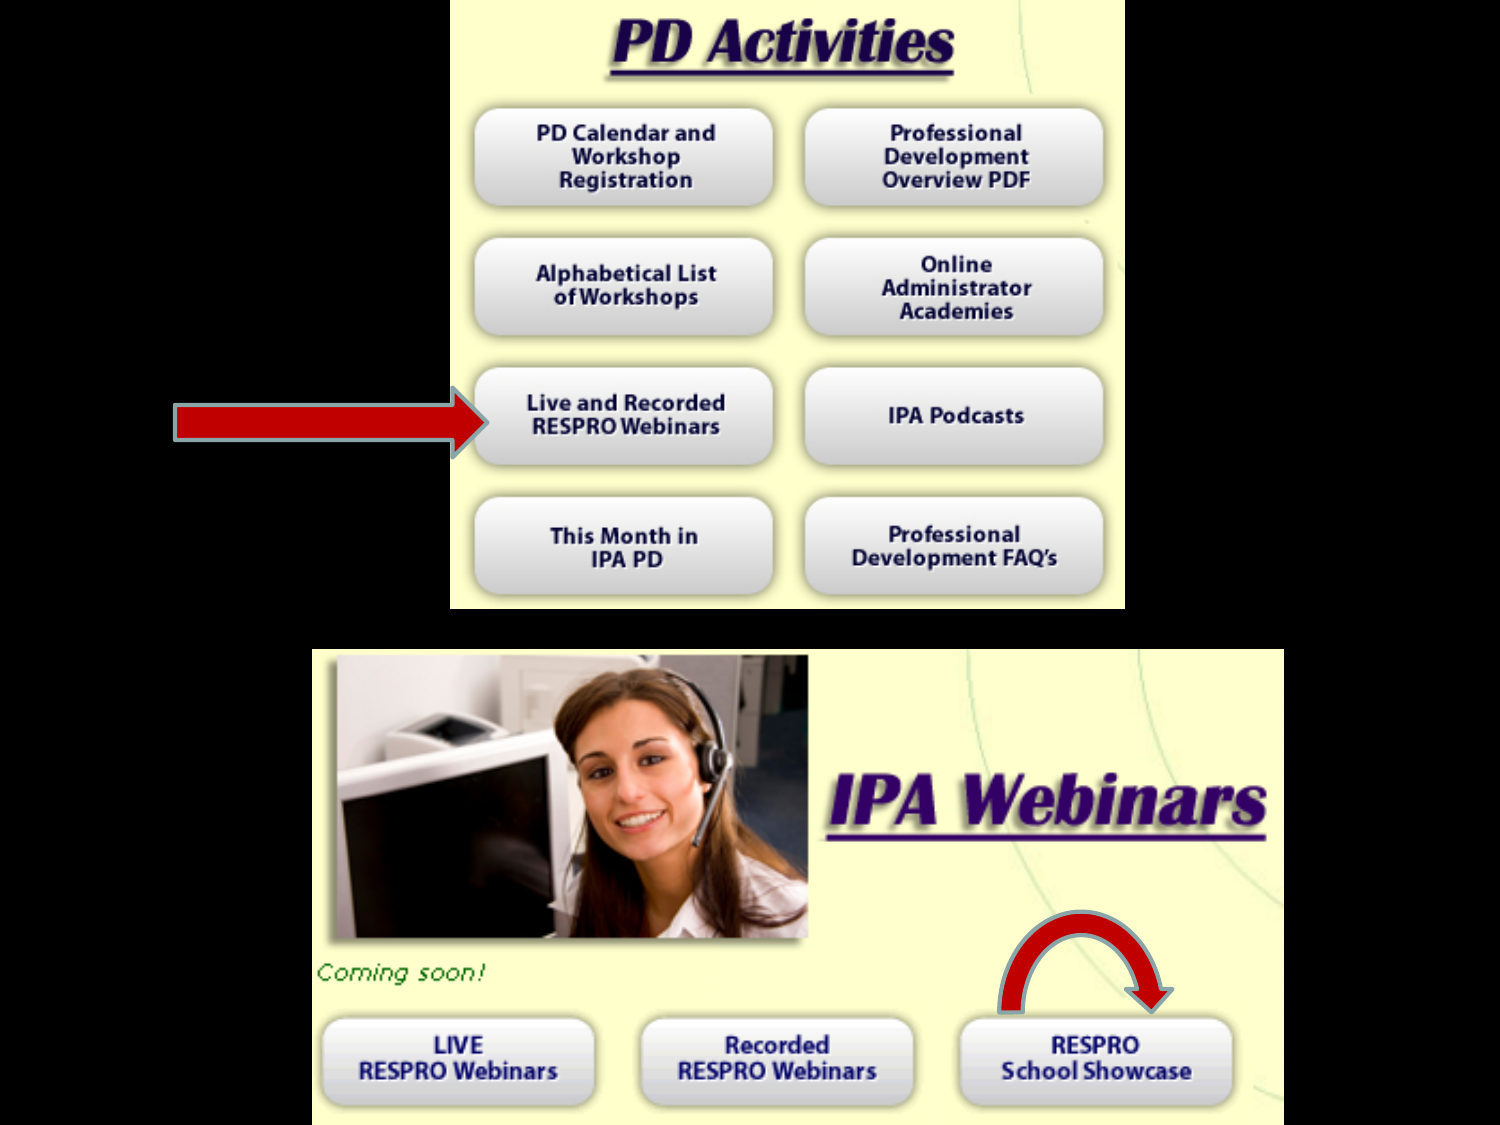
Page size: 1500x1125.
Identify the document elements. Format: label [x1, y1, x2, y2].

picture [449, 0, 1126, 609]
picture [312, 649, 1285, 1125]
text_box [172, 402, 444, 443]
